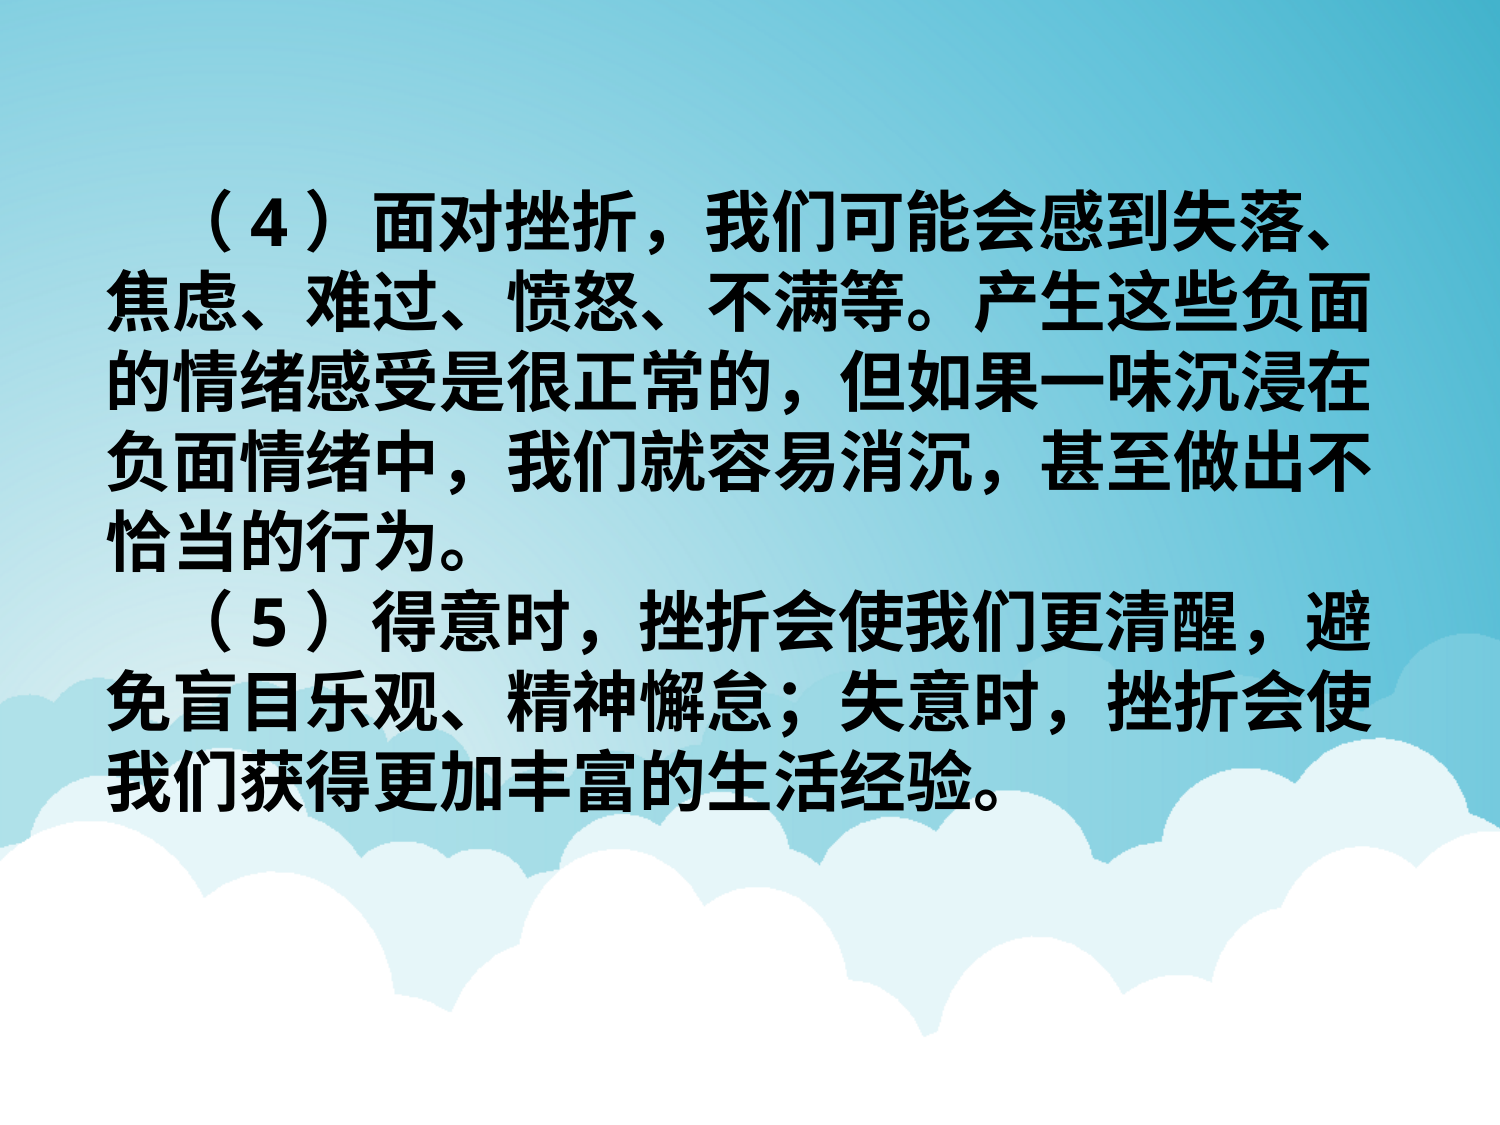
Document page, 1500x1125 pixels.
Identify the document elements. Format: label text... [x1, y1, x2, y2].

picture [0, 0, 1500, 1125]
text_box （4）面对挫折，我们可能会感到失落、焦虑、难过、愤怒、不满等。产生这些负面的情绪感受是很正常的，但如果一味沉浸在负面情绪中，我们就容易消沉，甚至做出不恰当的行为。 （5）得意时，挫折会使我们更清醒，避免盲目乐观、精神懈怠；失意时，挫折会使我们获得更加丰富的生活经验。 [91, 172, 1406, 827]
